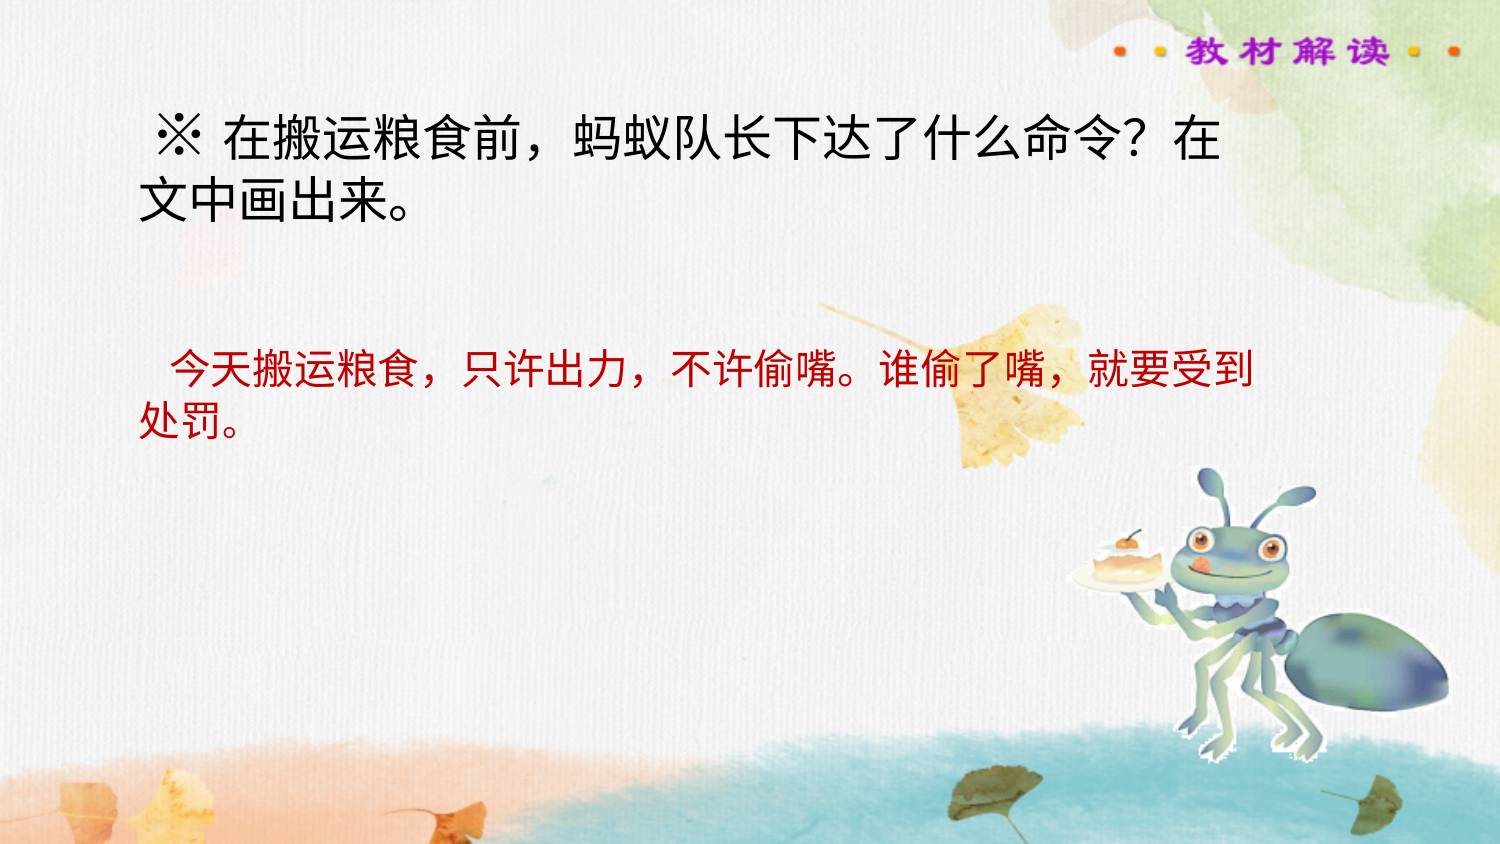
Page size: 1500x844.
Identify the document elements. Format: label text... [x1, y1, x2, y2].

picture [0, 0, 1500, 844]
text_box ※在搬运粮食前，蚂蚁队长下达了什么命令？在文中画出来。 [123, 91, 1275, 236]
text_box 今天搬运粮食，只许出力，不许偷嘴。谁偷了嘴，就要受到处罚。 [123, 327, 1275, 453]
